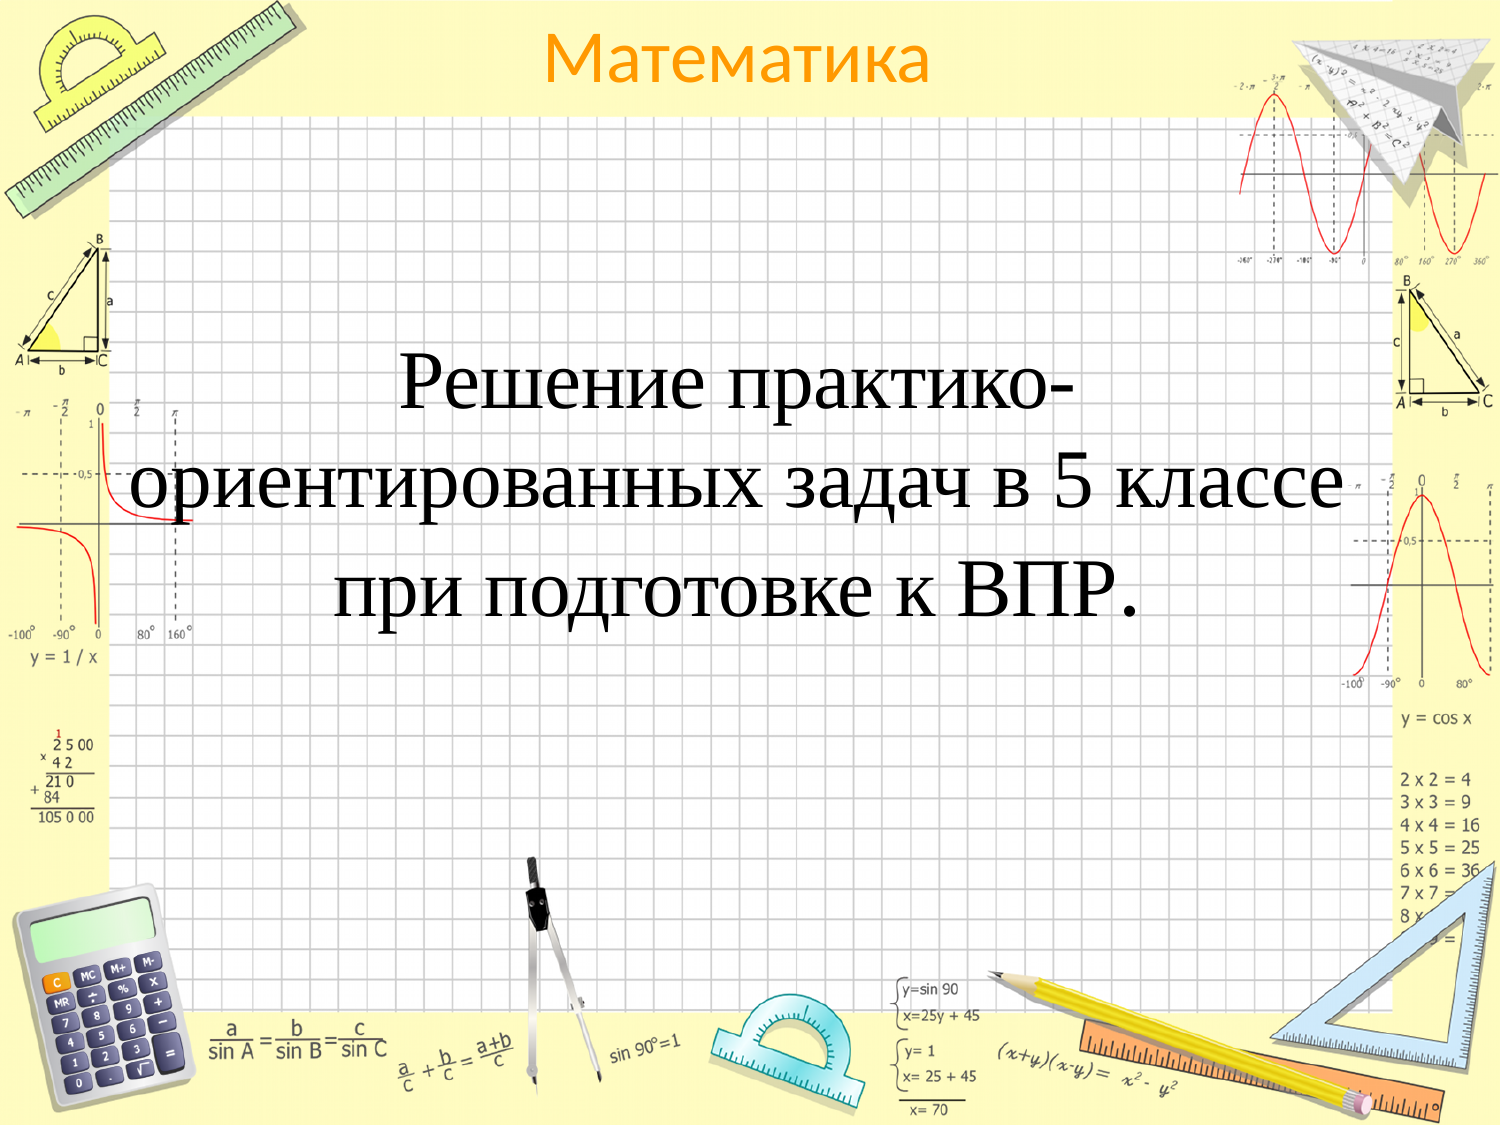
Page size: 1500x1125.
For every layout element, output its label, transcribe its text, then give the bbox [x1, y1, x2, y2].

title Решение практико-ориентированных задач в 5 классе при подготовке к ВПР. [100, 219, 1376, 740]
picture [0, 0, 1500, 1125]
